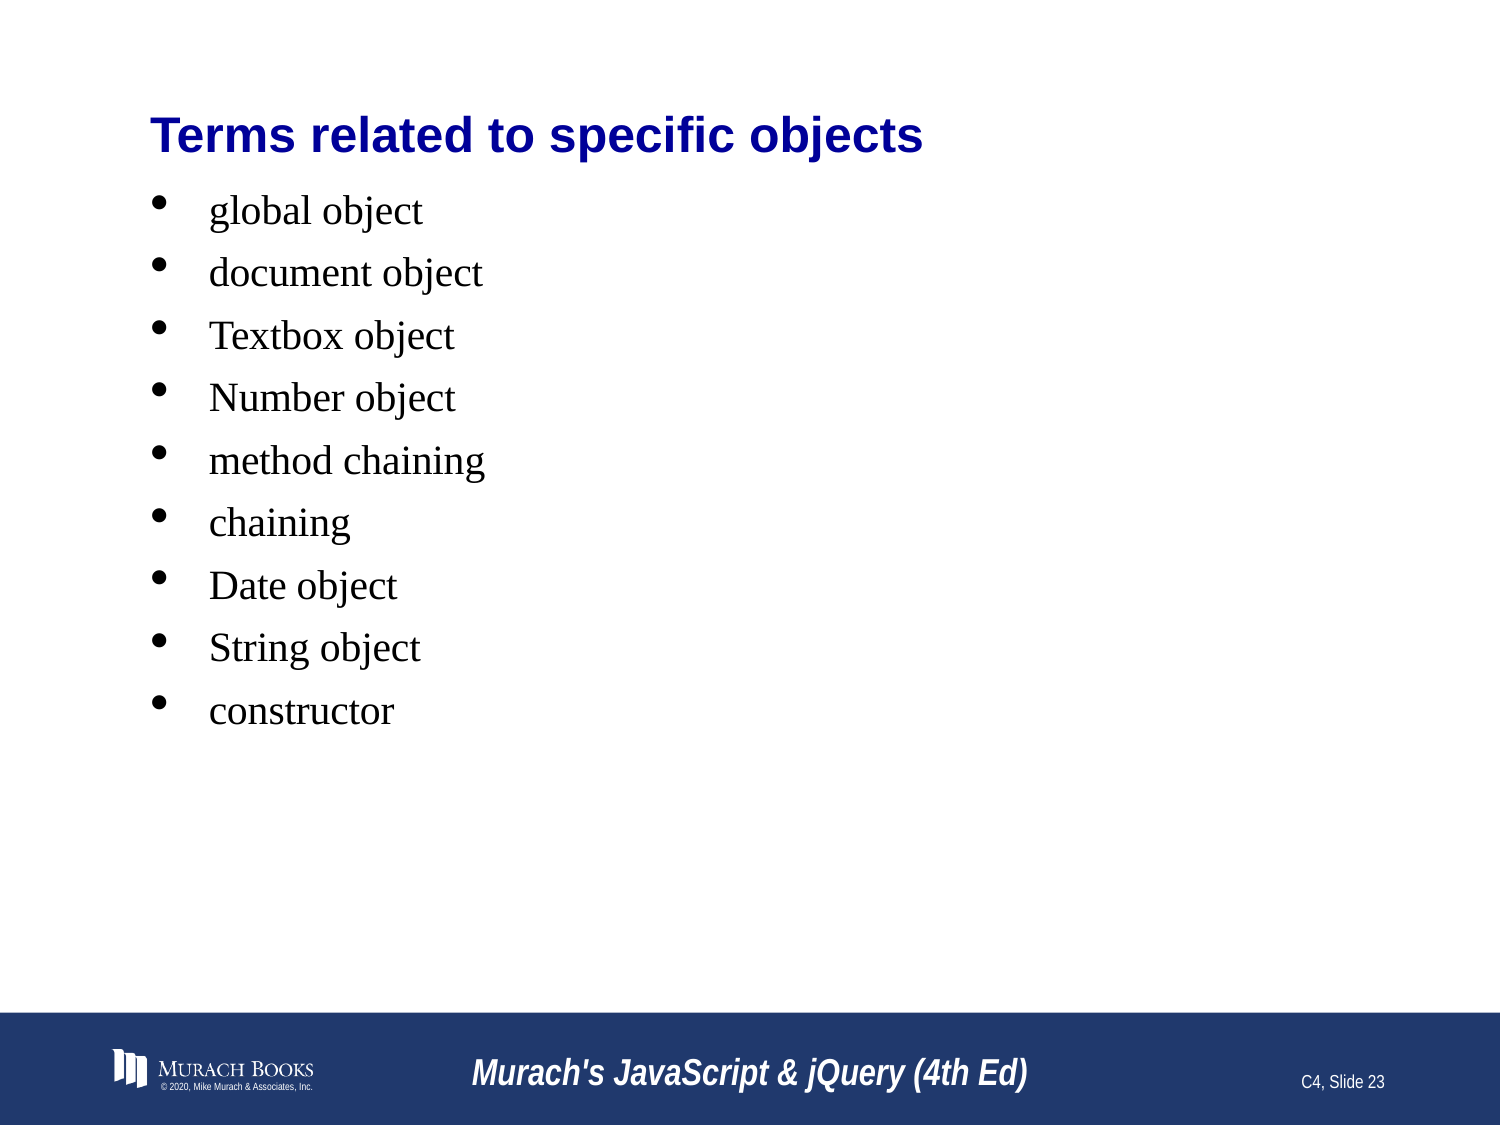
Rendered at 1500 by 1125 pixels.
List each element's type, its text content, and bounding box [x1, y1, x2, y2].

list global object document object Textbox object Number object method chaining chaining Date object String object constructor [137, 174, 1350, 975]
footer © 2020, Mike Murach & Associates, Inc. [12, 1025, 463, 1100]
slide_number C4, Slide 23 [1087, 1025, 1400, 1100]
slide_number Murach's JavaScript & jQuery (4th Ed) [463, 1025, 1050, 1100]
title Terms related to specific objects [150, 102, 1350, 164]
